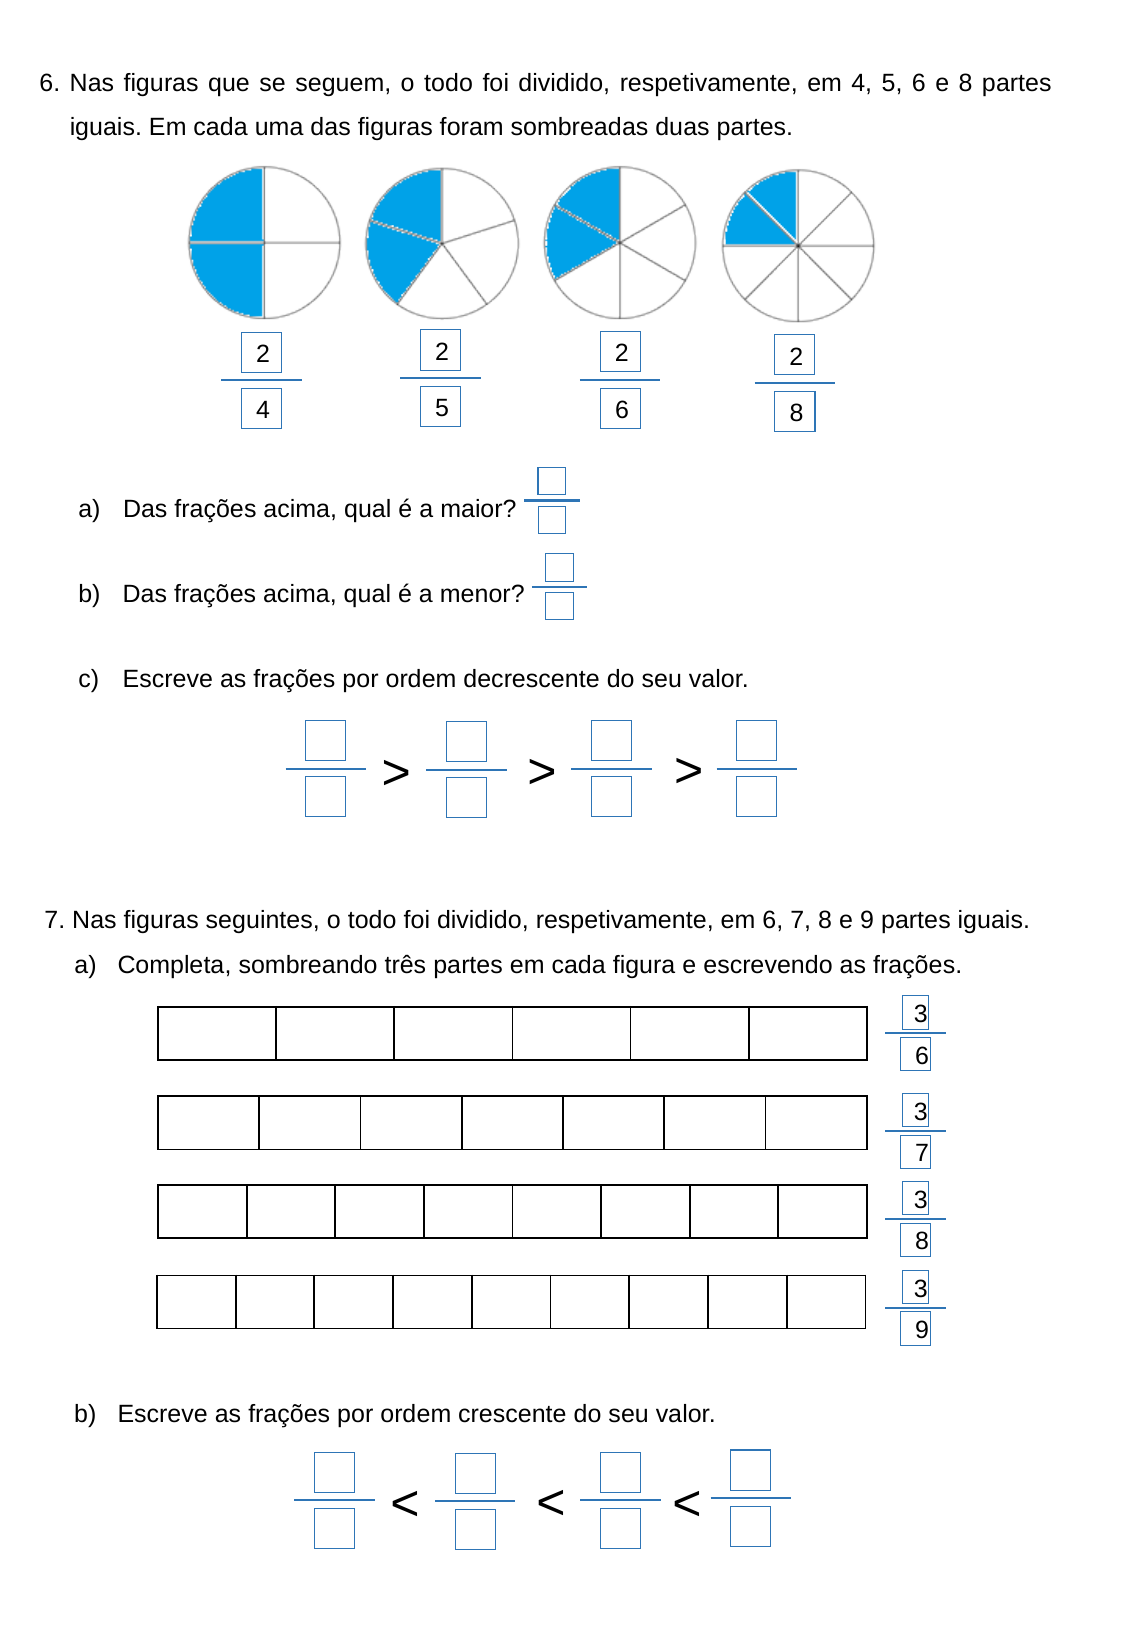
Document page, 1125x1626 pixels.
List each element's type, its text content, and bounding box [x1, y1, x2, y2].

table_header [361, 1097, 461, 1149]
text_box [885, 1181, 946, 1257]
table_header [277, 1008, 393, 1059]
table_header [766, 1097, 866, 1149]
text_box 7. Nas figuras seguintes, o todo foi dividido, respetivamente, em 6, 7, 8 e 9 partes iguais. Completa, sombreando três partes em cada figura e escrevendo as frações. b) Escreve as frações por ordem crescente do seu valor. [29, 881, 1074, 1435]
table_header [631, 1008, 748, 1059]
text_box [524, 467, 580, 534]
table_header [159, 1186, 246, 1237]
table_header [551, 1276, 628, 1328]
table_header [158, 1276, 235, 1328]
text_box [885, 1270, 946, 1346]
table_header [779, 1186, 866, 1237]
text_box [885, 1093, 946, 1169]
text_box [221, 341, 302, 429]
table_header [513, 1186, 600, 1237]
table_header [260, 1097, 360, 1149]
table_header [394, 1276, 471, 1328]
table_header [159, 1097, 258, 1149]
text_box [400, 329, 481, 427]
picture [181, 152, 887, 341]
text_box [885, 995, 946, 1071]
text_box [294, 1449, 791, 1550]
table_header [630, 1276, 707, 1328]
table_header [463, 1097, 562, 1149]
table_header [336, 1186, 423, 1237]
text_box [579, 331, 661, 429]
table_header [237, 1276, 313, 1328]
table_header [788, 1276, 865, 1328]
table_header [248, 1186, 334, 1237]
table_header [709, 1276, 786, 1328]
table_header [665, 1097, 765, 1149]
table_header [691, 1186, 777, 1237]
text_box 6. Nas figuras que se seguem, o todo foi dividido, respetivamente, em 4, 5, 6 e 8 partes iguais. Em cada uma das figuras foram sombreadas duas partes. [24, 43, 1069, 149]
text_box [754, 334, 835, 432]
table_header [395, 1008, 512, 1059]
table_header [315, 1276, 392, 1328]
table_header [750, 1008, 866, 1059]
table_header [564, 1097, 663, 1149]
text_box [531, 553, 588, 621]
table_header [602, 1186, 689, 1237]
table_header [473, 1276, 550, 1328]
table_header [513, 1008, 630, 1059]
table_header [159, 1008, 275, 1059]
table_header [425, 1186, 512, 1237]
text_box a) Das frações acima, qual é a maior? Das frações acima, qual é a menor? Escreve as frações por ordem decrescente do seu valor. [63, 455, 937, 700]
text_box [285, 720, 797, 818]
